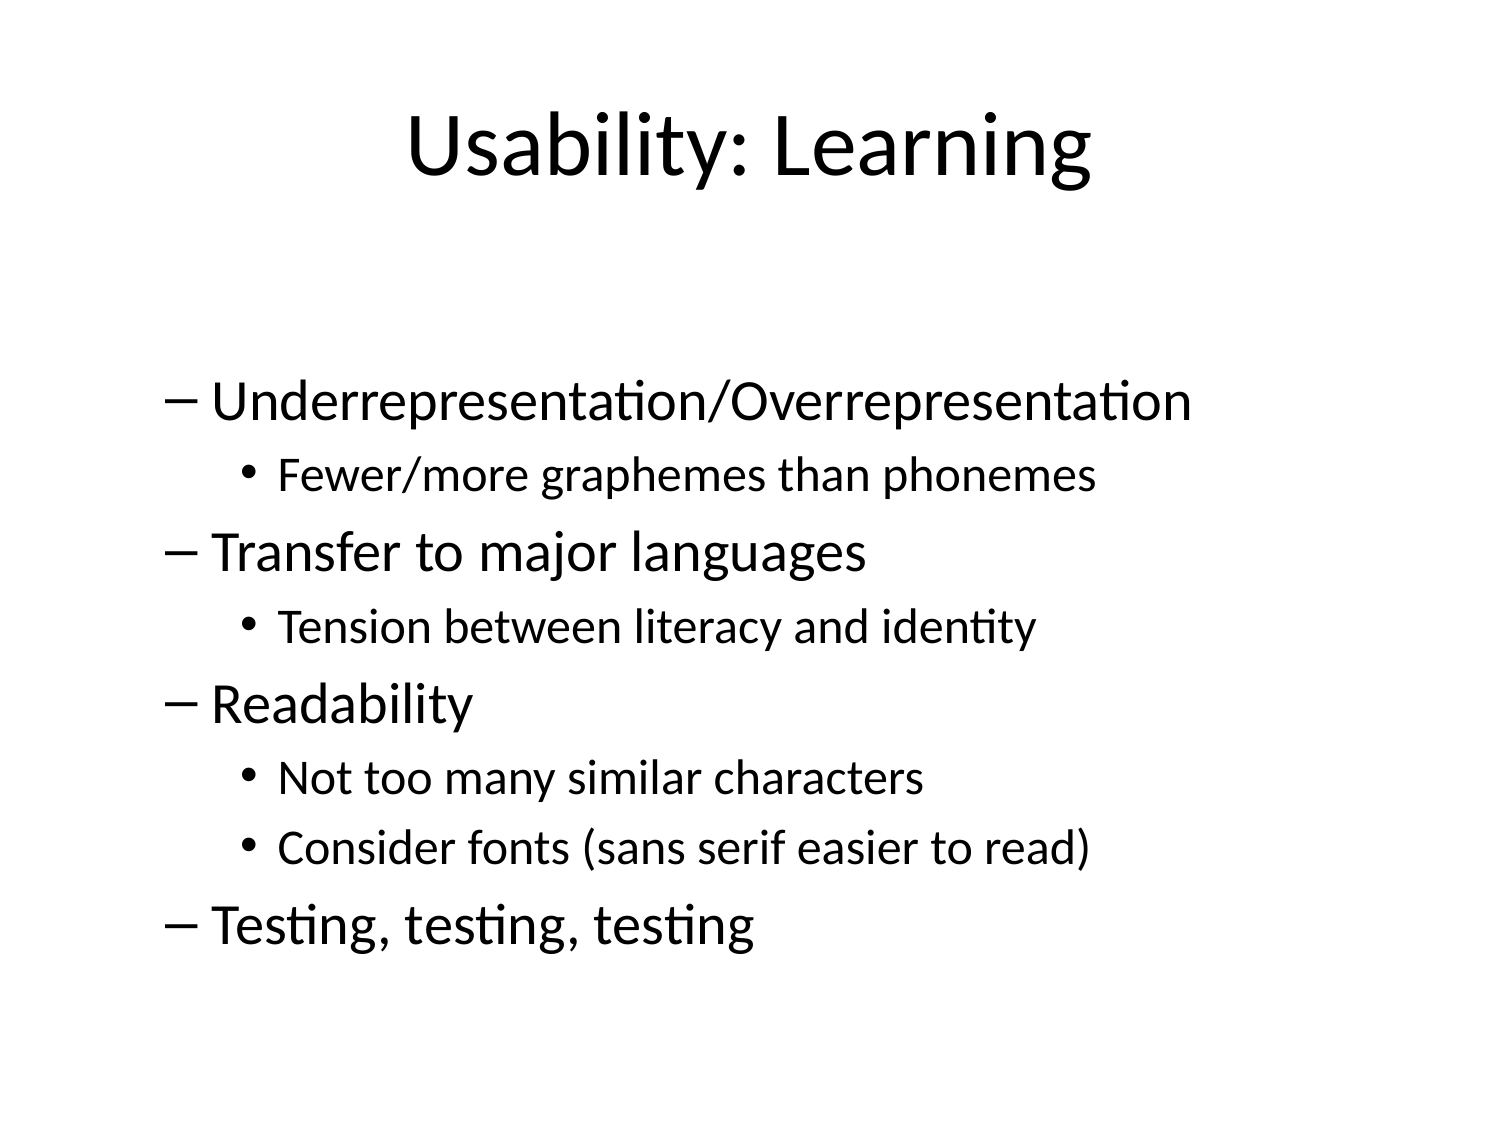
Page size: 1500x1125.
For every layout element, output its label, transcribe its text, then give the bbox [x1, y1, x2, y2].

title Usability: Learning [75, 45, 1425, 233]
list Underrepresentation/Overrepresentation Fewer/more graphemes than phonemes Transfer to major languages Tension between literacy and identity Readability Not too many similar characters Consider fonts (sans serif easier to read) Testing, testing, testing [75, 262, 1425, 1005]
